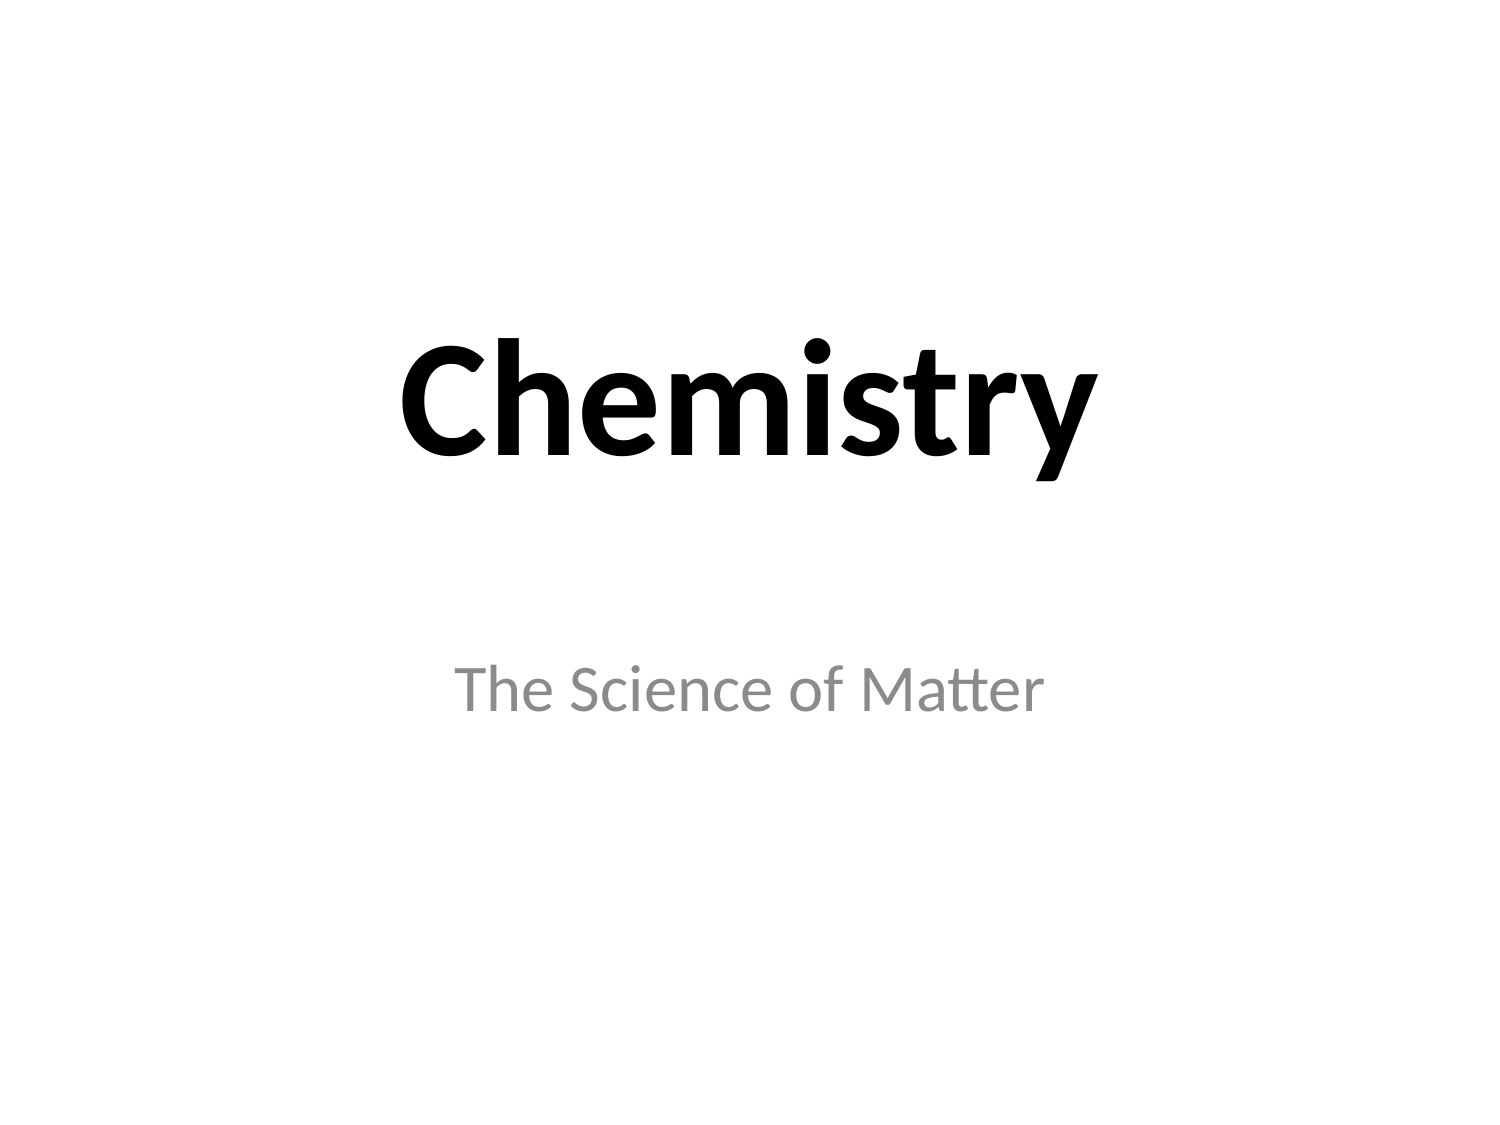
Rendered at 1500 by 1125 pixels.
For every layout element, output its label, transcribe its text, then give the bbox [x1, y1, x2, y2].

subtitle The Science of Matter [225, 637, 1275, 775]
title Chemistry [112, 187, 1388, 591]
